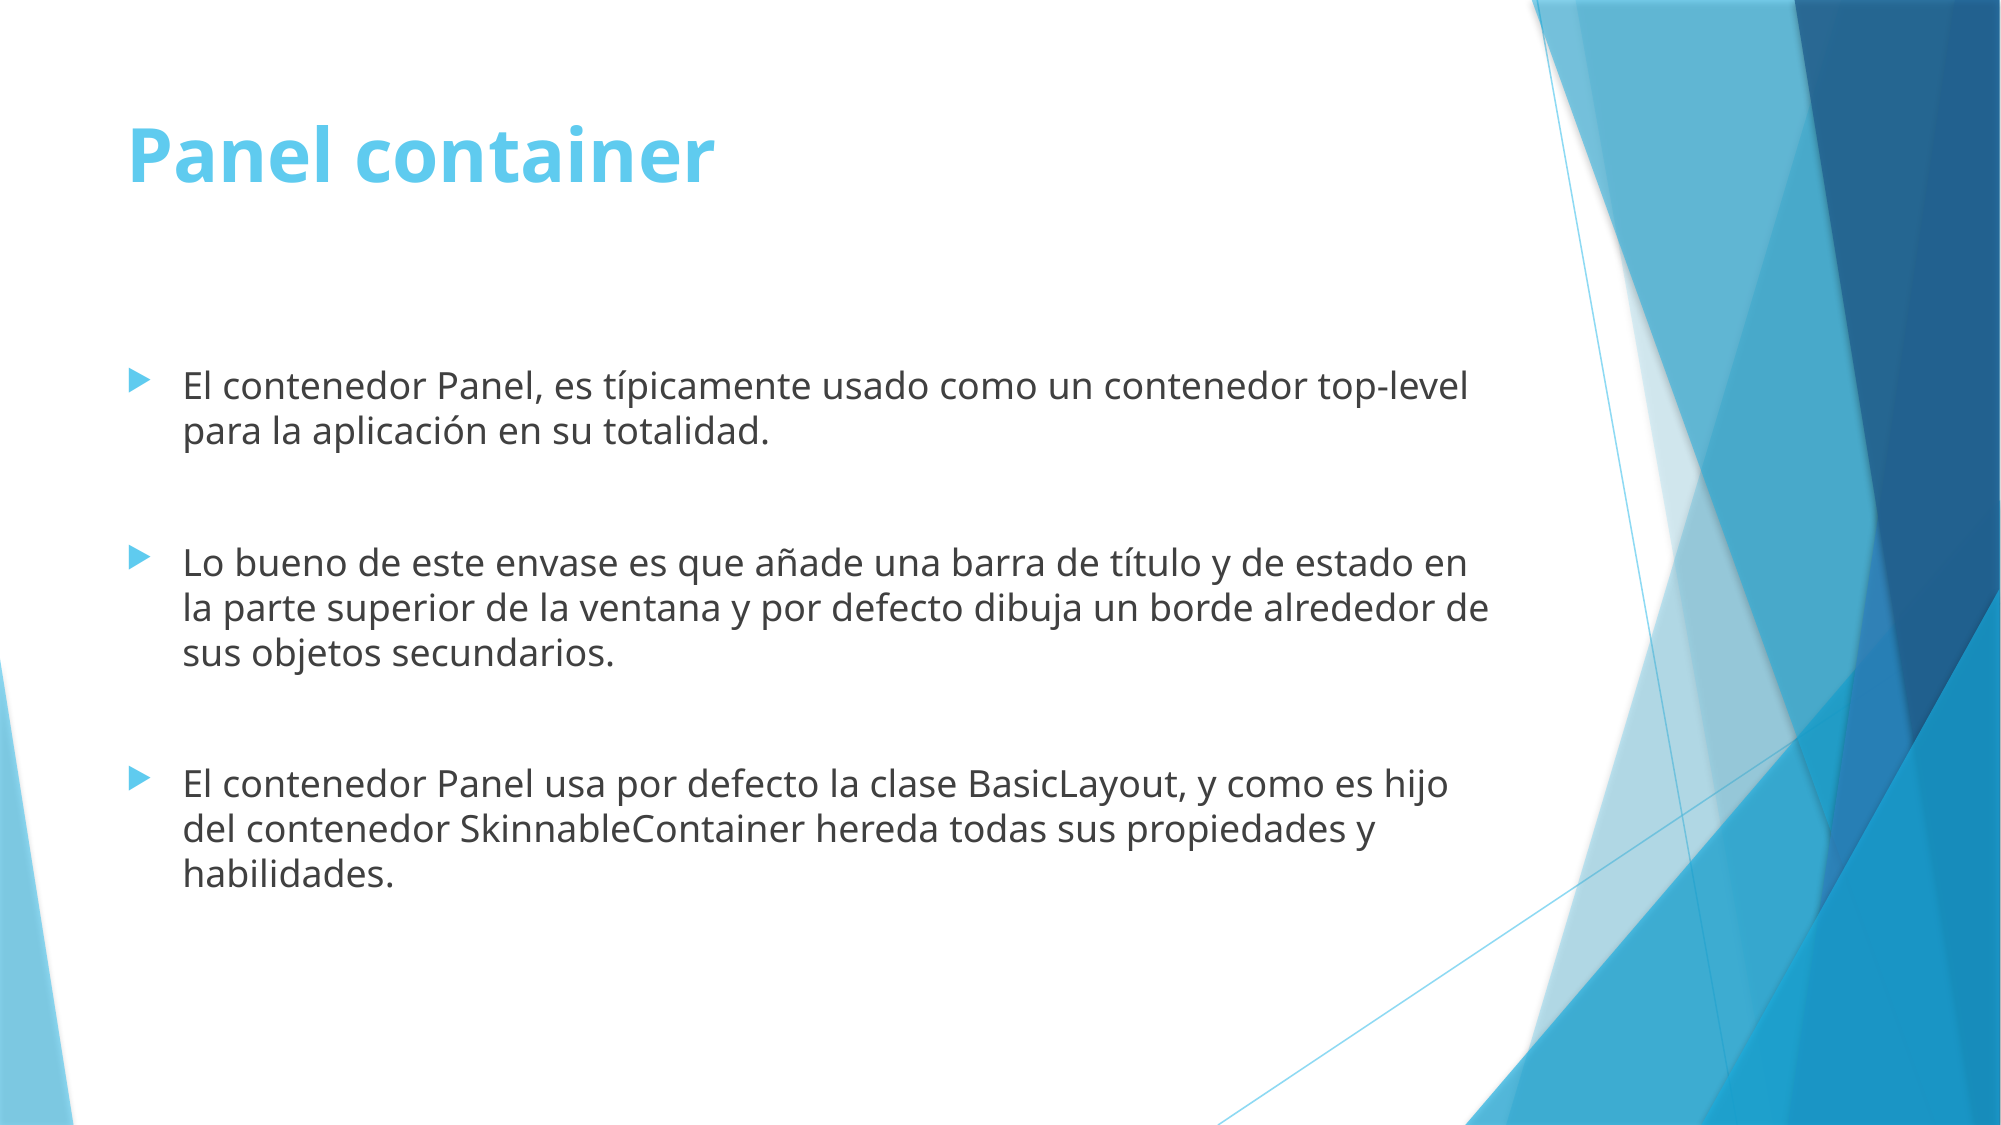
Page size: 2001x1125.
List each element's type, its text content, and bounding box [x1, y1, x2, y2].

list El contenedor Panel, es típicamente usado como un contenedor top-level para la aplicación en su totalidad. Lo bueno de este envase es que añade una barra de título y de estado en la parte superior de la ventana y por defecto dibuja un borde alrededor de sus objetos secundarios. El contenedor Panel usa por defecto la clase BasicLayout, y como es hijo del contenedor SkinnableContainer hereda todas sus propiedades y habilidades. [111, 354, 1522, 992]
title Panel container [111, 99, 1522, 317]
